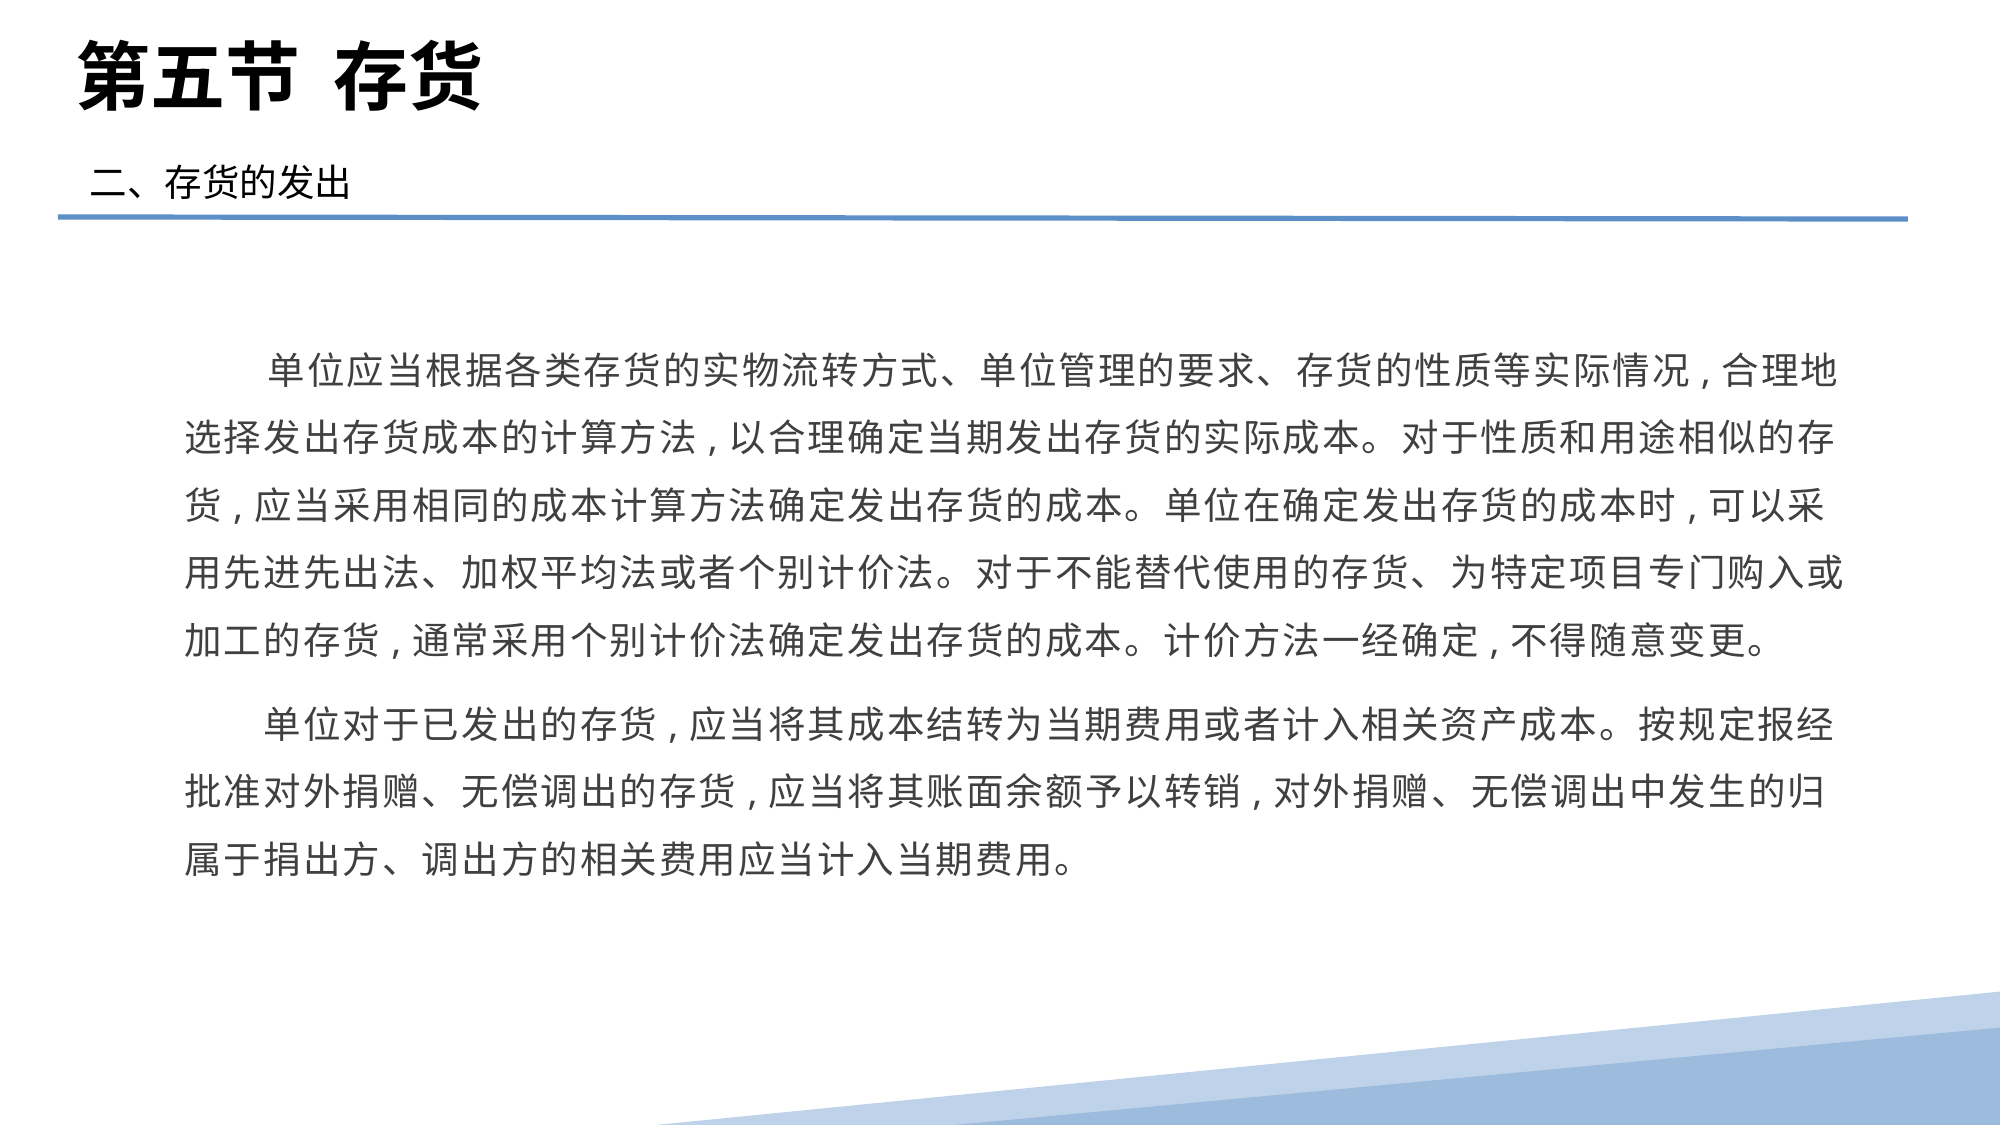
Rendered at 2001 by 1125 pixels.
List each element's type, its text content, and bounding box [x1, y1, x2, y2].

text_box 二、存货的发出 [75, 151, 1220, 216]
text_box 第五节 存货 [75, 24, 1925, 125]
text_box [656, 991, 2000, 1125]
text_box 单位应当根据各类存货的实物流转方式、单位管理的要求、存货的性质等实际情况,合理地选择发出存货成本的计算方法,以合理确定当期发出存货的实际成本。对于性质和用途相似的存货,应当采用相同的成本计算方法确定发出存货的成本。单位在确定发出存货的成本时,可以采用先进先出法、加权平均法或者个别计价法。对于不能替代使用的存货、为特定项目专门购入或加工的存货,通常采用个别计价法确定发出存货的成本。计价方法一经确定,不得随意变更。 单位对于已发出的存货,应当将其成本结转为当期费用或者计入相关资产成本。按规定报经批准对外捐赠、无偿调出的存货,应当将其账面余额予以转销,对外捐赠、无偿调出中发生的归属于捐出方、调出方的相关费用应当计入当期费用。 [174, 220, 1862, 986]
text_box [57, 216, 1908, 220]
